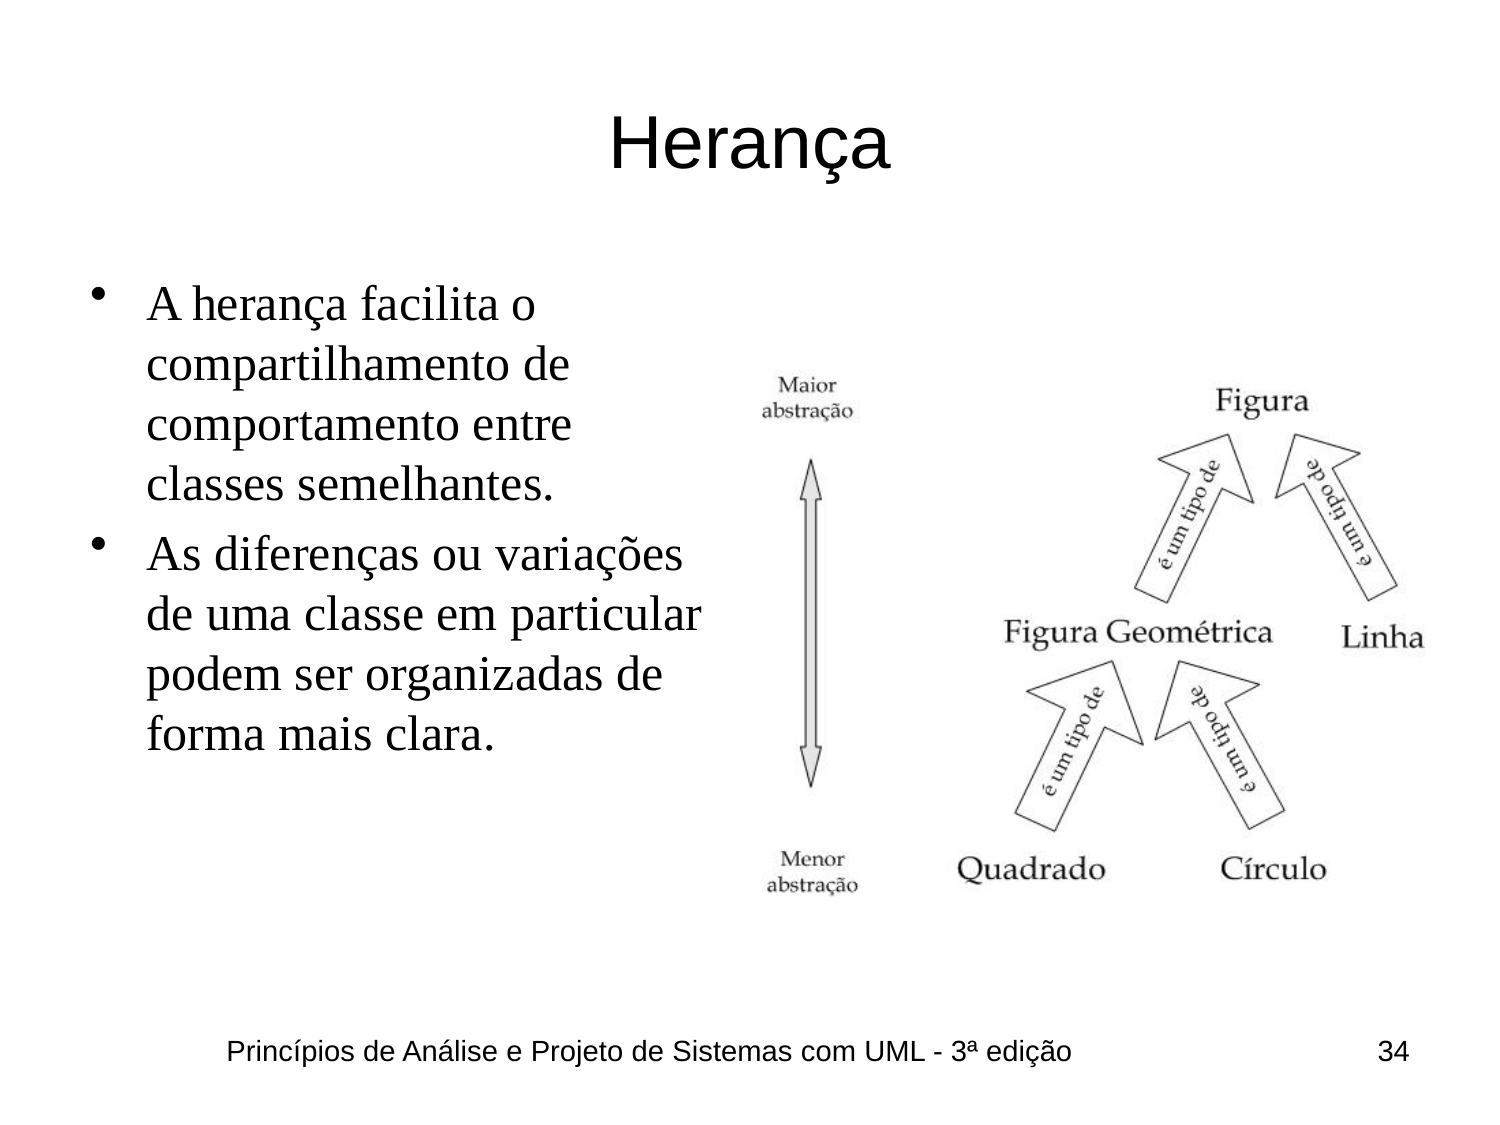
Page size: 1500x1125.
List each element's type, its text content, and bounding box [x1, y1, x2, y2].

footer Princípios de Análise e Projeto de Sistemas com UML - 3ª edição [74, 1024, 1226, 1103]
slide_number 34 [1237, 1024, 1426, 1103]
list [762, 369, 1426, 898]
title Herança [74, 44, 1426, 233]
list A herança facilita o compartilhamento de comportamento entre classes semelhantes. As diferenças ou variações de uma classe em particular podem ser organizadas de forma mais clara. [74, 262, 738, 1006]
